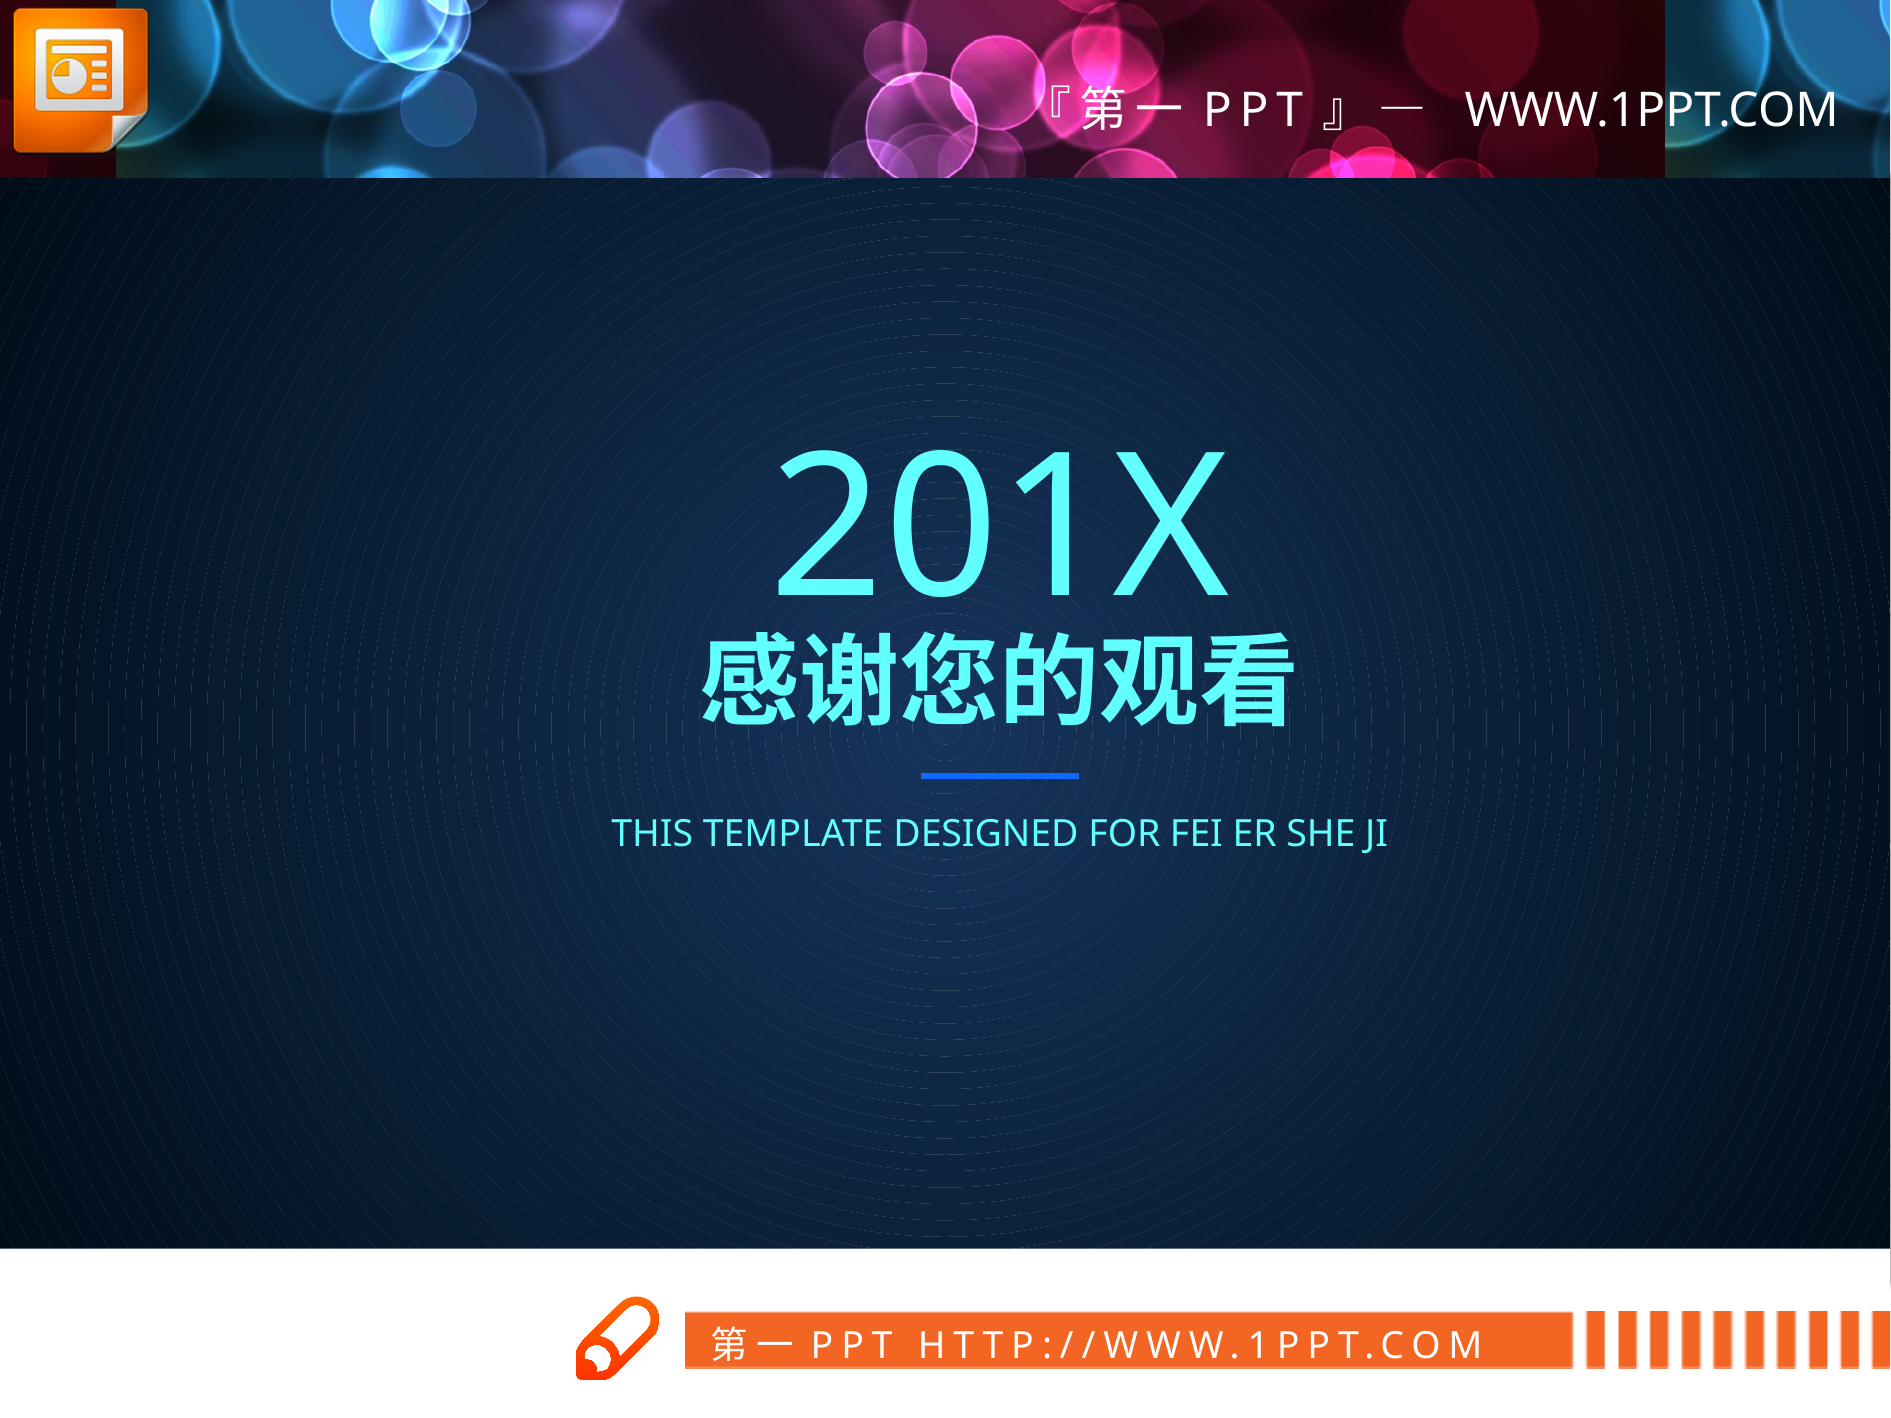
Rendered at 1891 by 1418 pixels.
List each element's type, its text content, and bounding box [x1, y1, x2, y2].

picture [0, 0, 1891, 178]
text_box THIS TEMPLATE DESIGNED FOR FEI ER SHE JI [596, 801, 1404, 862]
picture [685, 1311, 1891, 1369]
text_box 201X [754, 388, 1246, 644]
text_box 感谢您的观看 [685, 610, 1315, 745]
